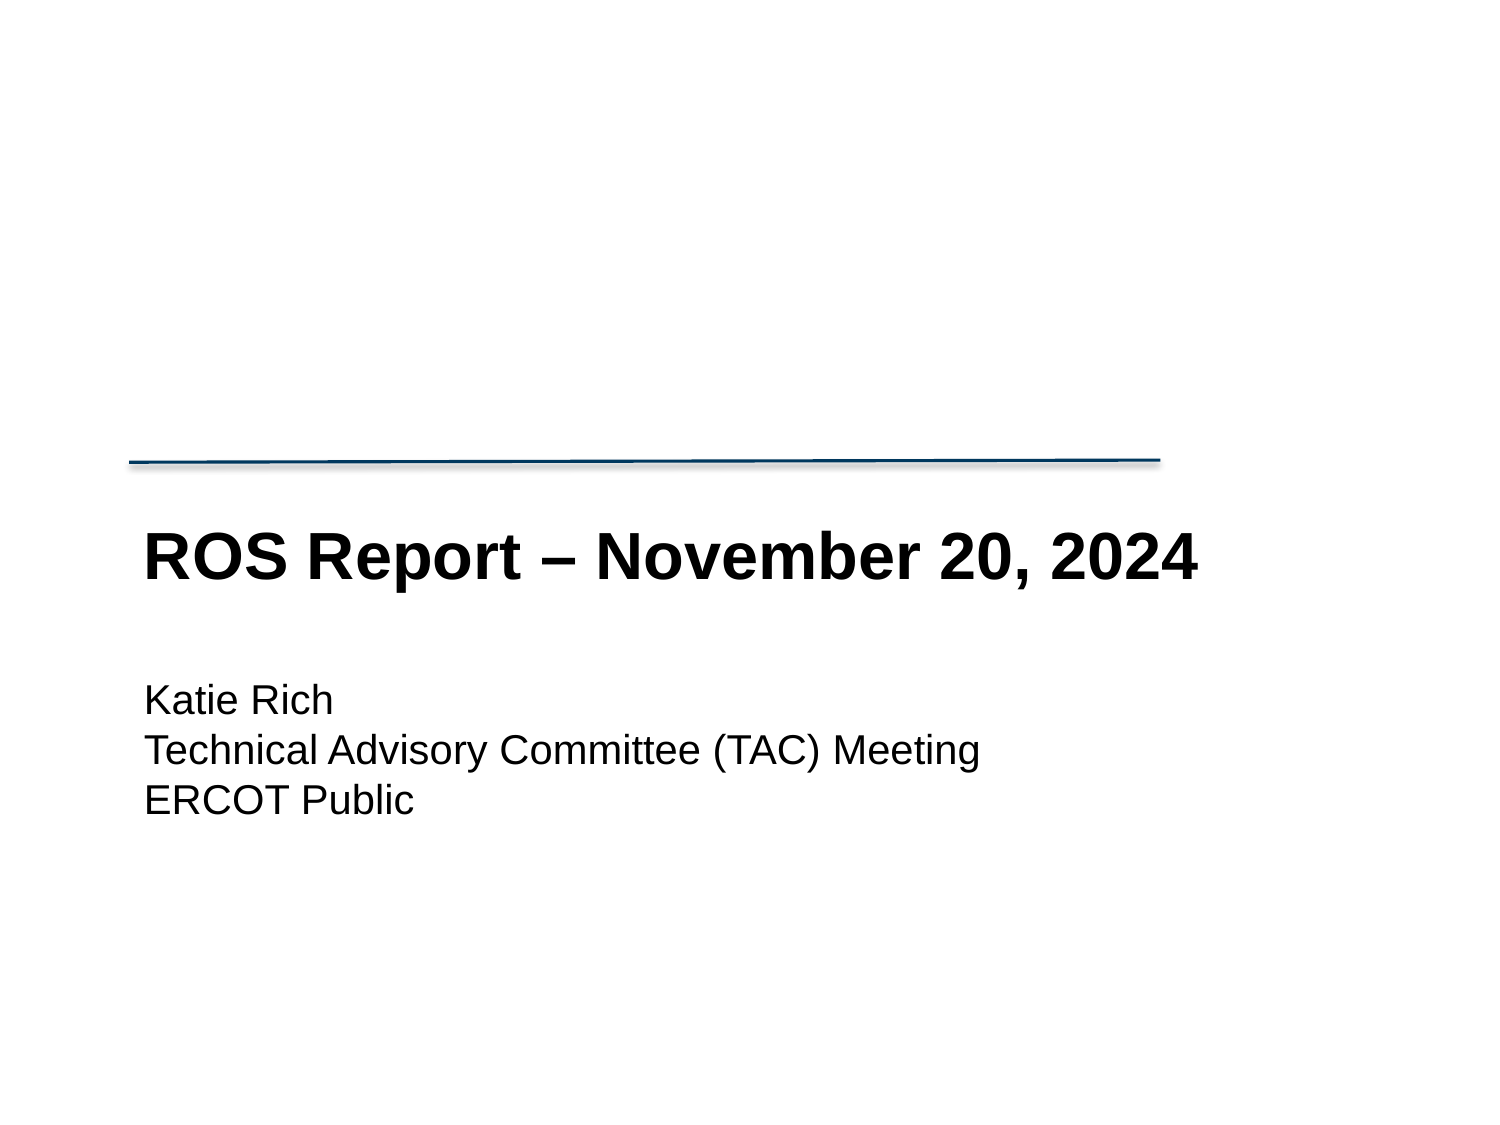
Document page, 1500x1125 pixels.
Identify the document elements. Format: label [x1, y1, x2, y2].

text_box [128, 459, 1367, 845]
